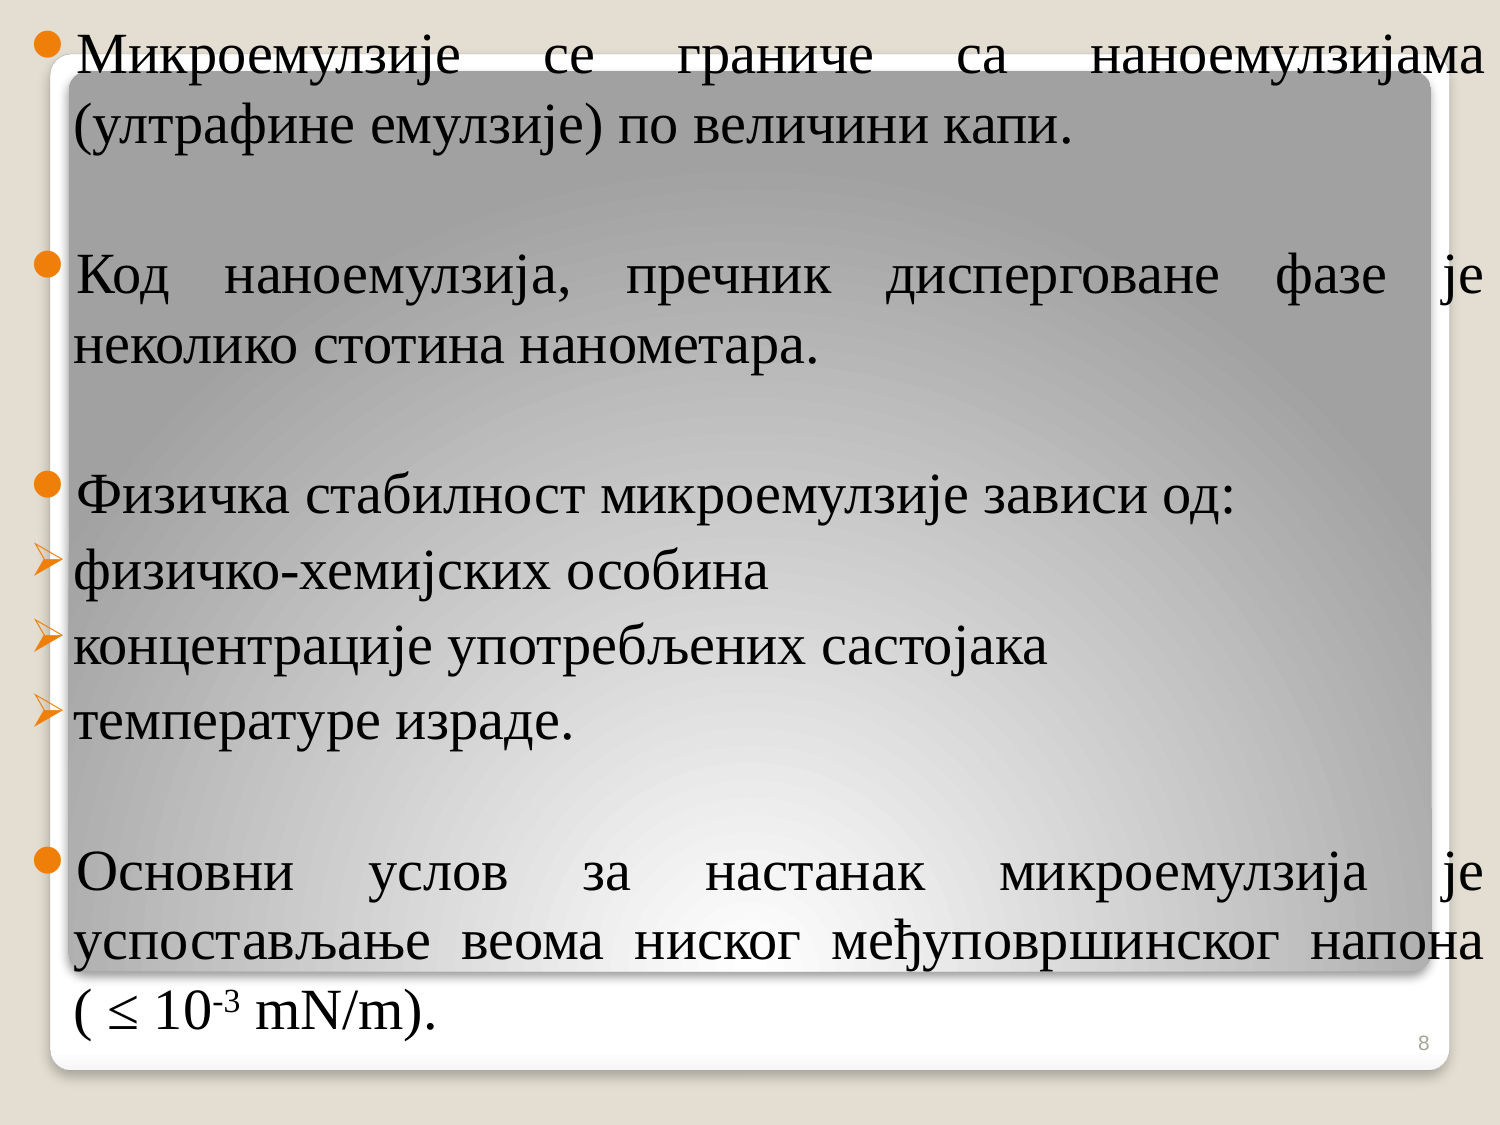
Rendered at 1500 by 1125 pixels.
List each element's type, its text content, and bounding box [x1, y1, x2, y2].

slide_number 8 [1369, 1002, 1445, 1063]
list Микроемулзије се граниче са наноемулзијама (ултрафине емулзије) по величини капи. Код наноемулзија, пречник дисперговане фазе је неколико стотина нанометара. Физичка стабилност микроемулзије зависи од: физичко-хемијских особина концентрације употребљених састојака температуре израде. Основни услов за настанак микроемулзија је успостављање веома ниског међуповршинског напона ( ≤ 10-3 mN/m). [0, 0, 1500, 1125]
